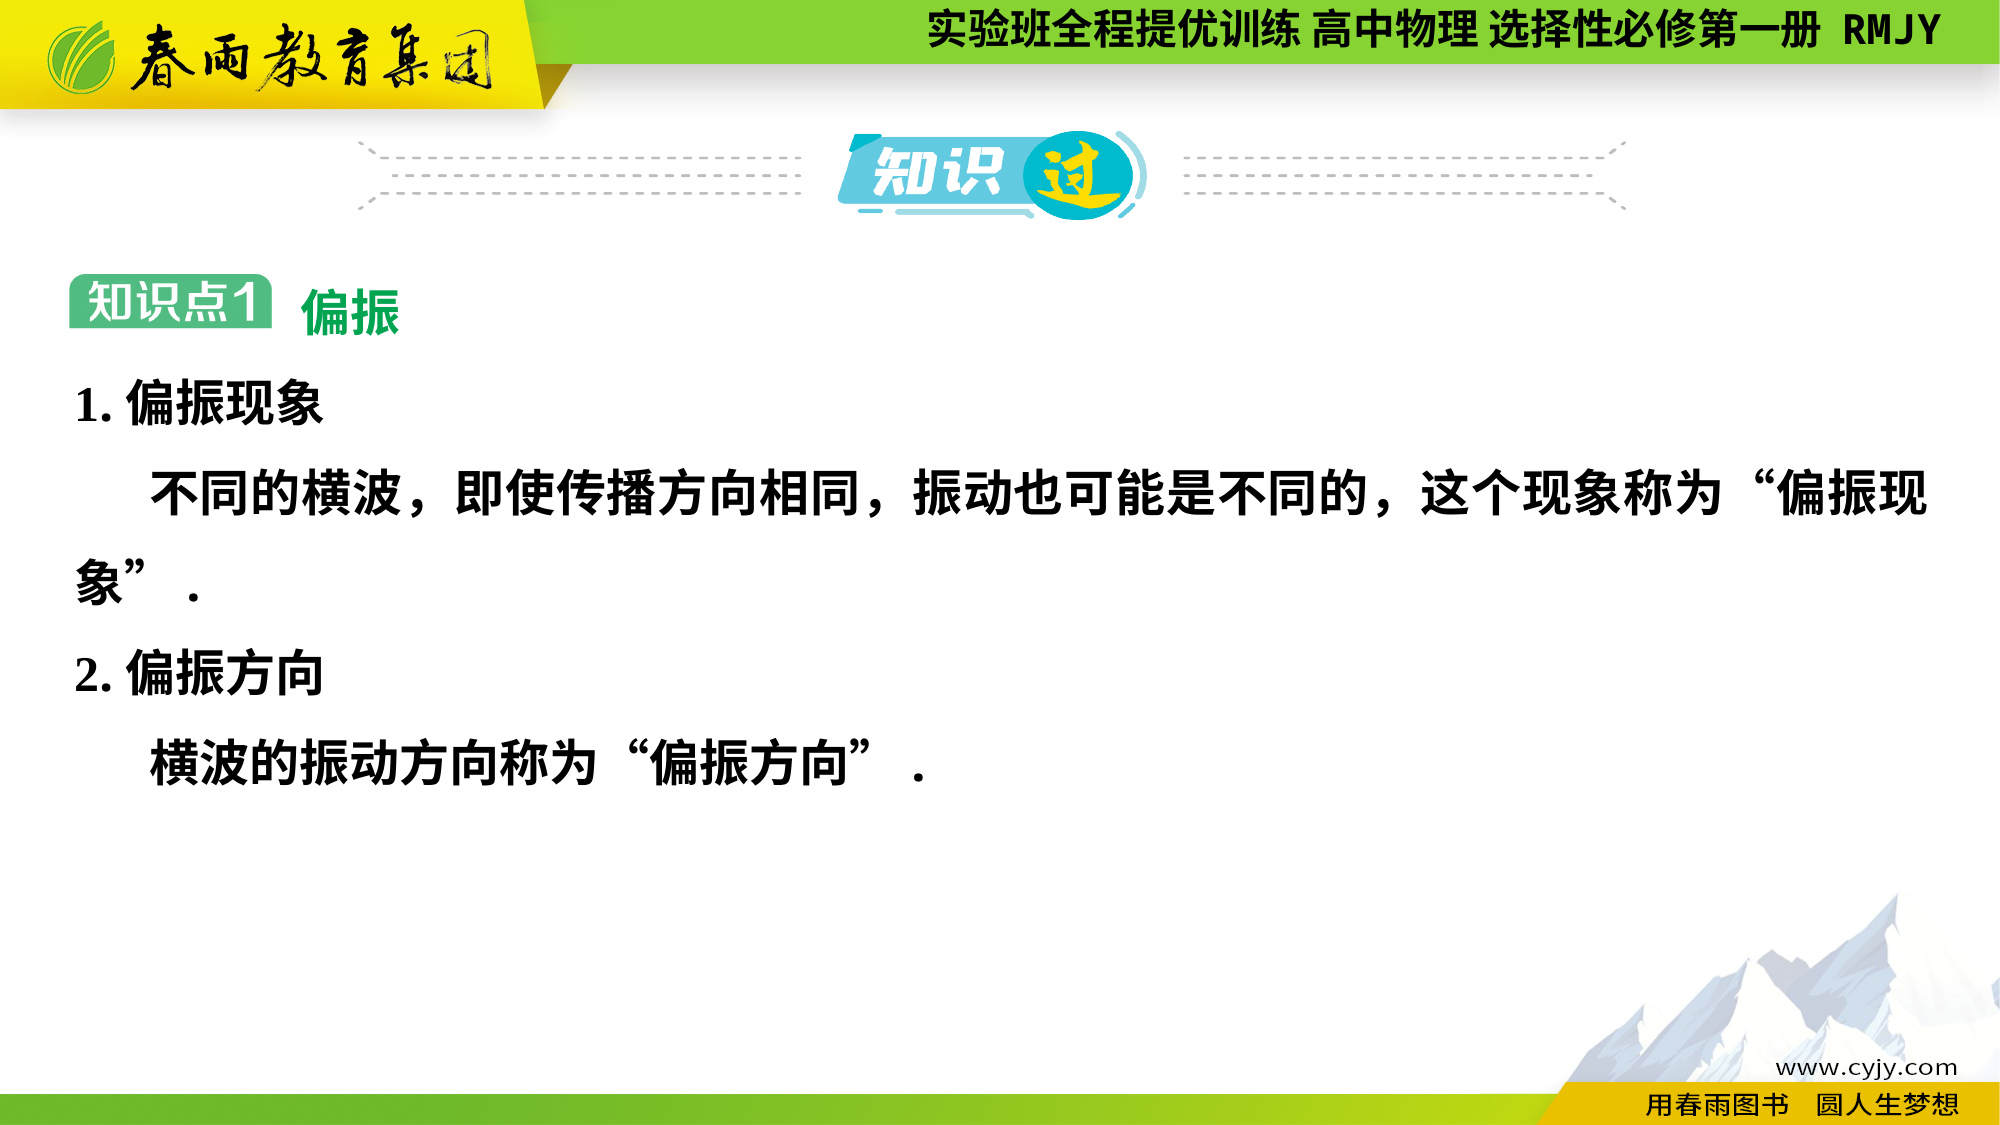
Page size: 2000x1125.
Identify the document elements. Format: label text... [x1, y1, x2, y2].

list 偏振 1.偏振现象 不同的横波，即使传播方向相同，振动也可能是不同的，这个现象称为“偏振现象”. 2.偏振方向 横波的振动方向称为“偏振方向”. [59, 243, 1944, 804]
picture [0, 0, 2000, 1125]
